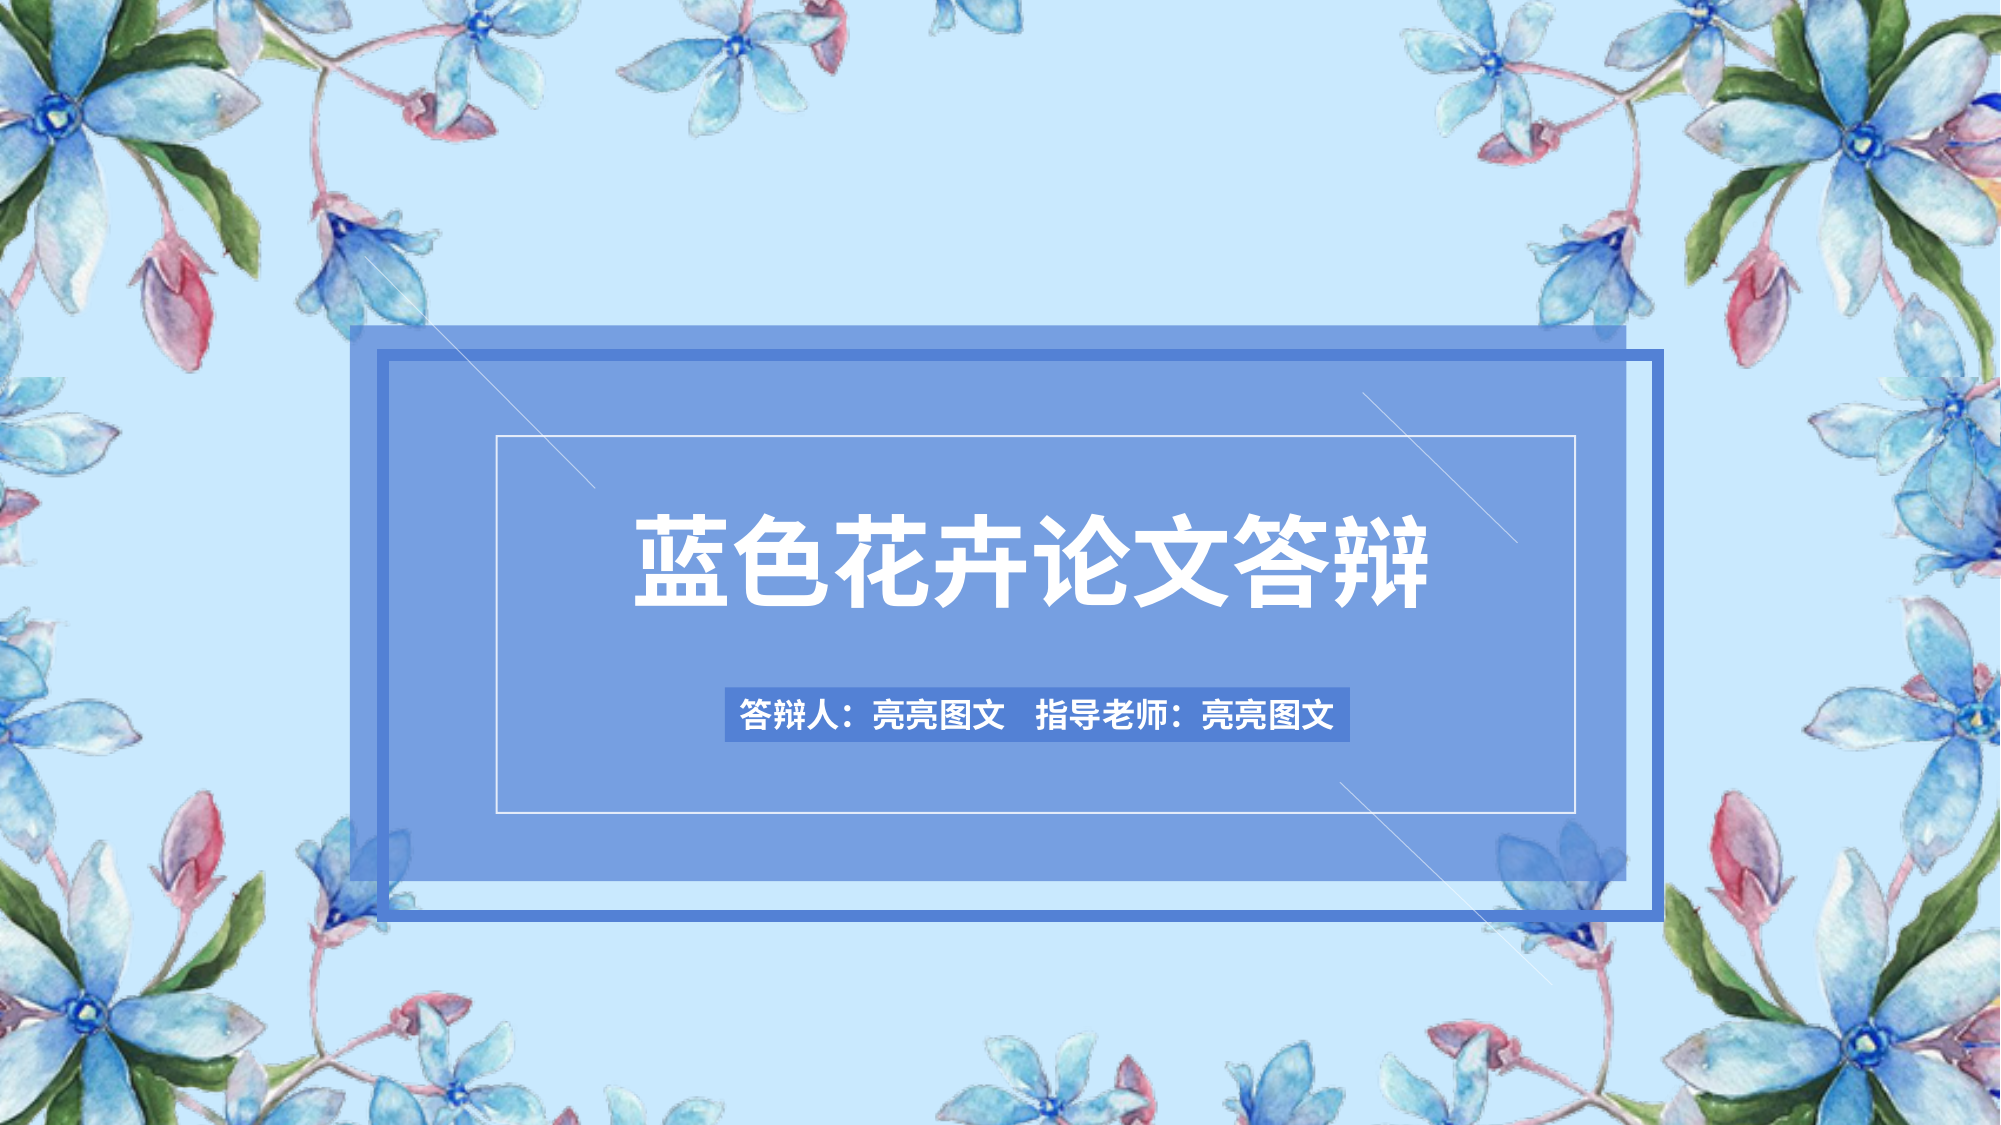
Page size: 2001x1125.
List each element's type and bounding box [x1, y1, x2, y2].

text_box [364, 256, 596, 489]
text_box [349, 325, 1659, 917]
text_box [1362, 392, 1518, 543]
text_box [0, 0, 2000, 1125]
text_box [1339, 782, 1553, 986]
